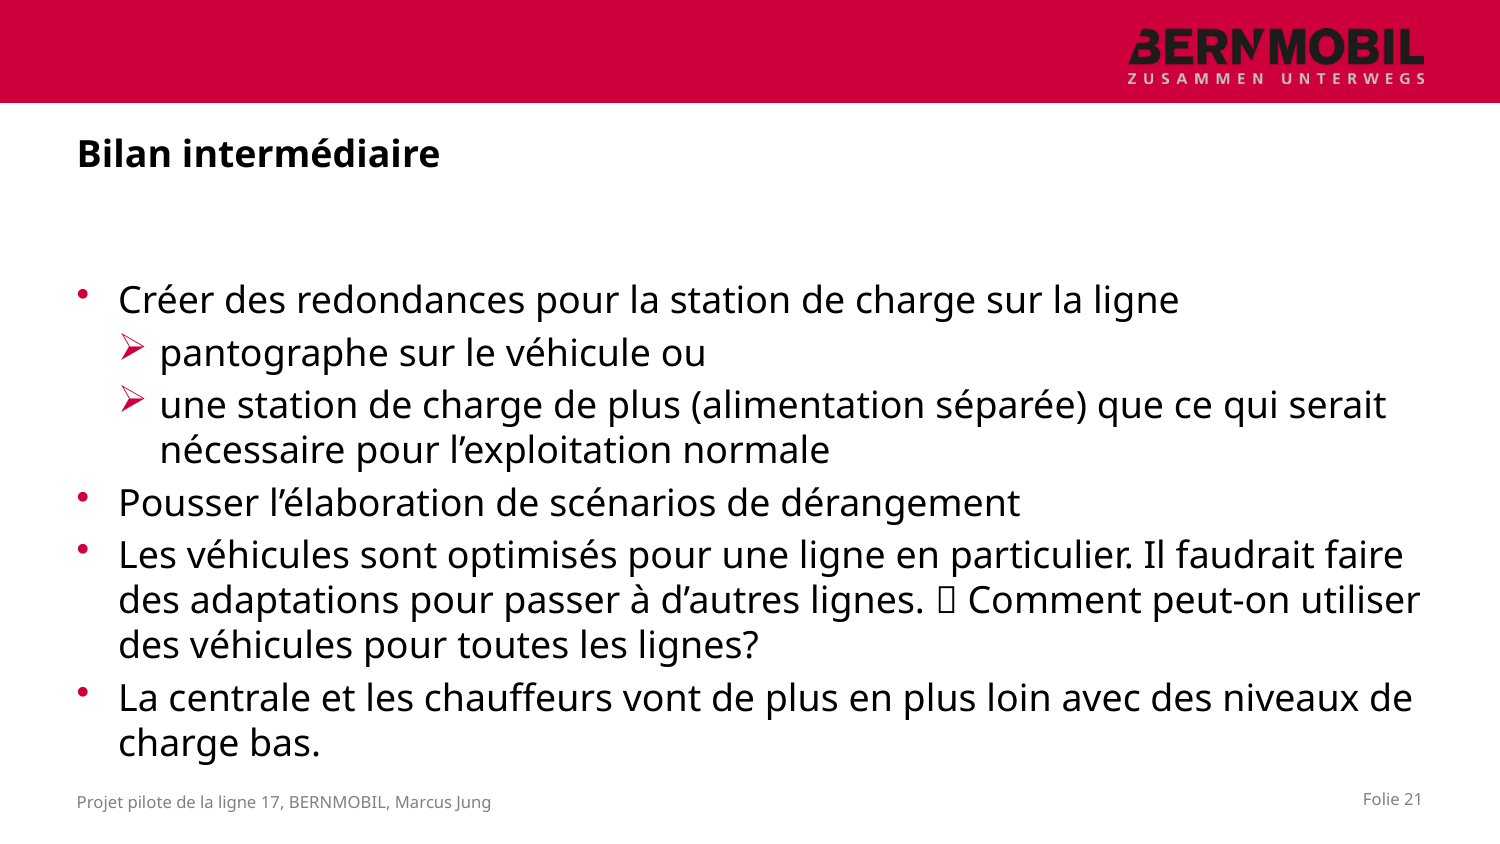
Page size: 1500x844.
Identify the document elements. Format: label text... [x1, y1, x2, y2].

slide_number Folie 21 [1068, 776, 1424, 812]
list Créer des redondances pour la station de charge sur la ligne pantographe sur le véhicule ou une station de charge de plus (alimentation séparée) que ce qui serait nécessaire pour l’exploitation normale Pousser l’élaboration de scénarios de dérangement Les véhicules sont optimisés pour une ligne en particulier. Il faudrait faire des adaptations pour passer à d’autres lignes.  Comment peut-on utiliser des véhicules pour toutes les lignes? La centrale et les chauffeurs vont de plus en plus loin avec des niveaux de charge bas. [76, 223, 1424, 750]
picture [1128, 28, 1424, 84]
title Bilan intermédiaire [76, 129, 1424, 192]
footer Projet pilote de la ligne 17, BERNMOBIL, Marcus Jung [76, 776, 1045, 812]
